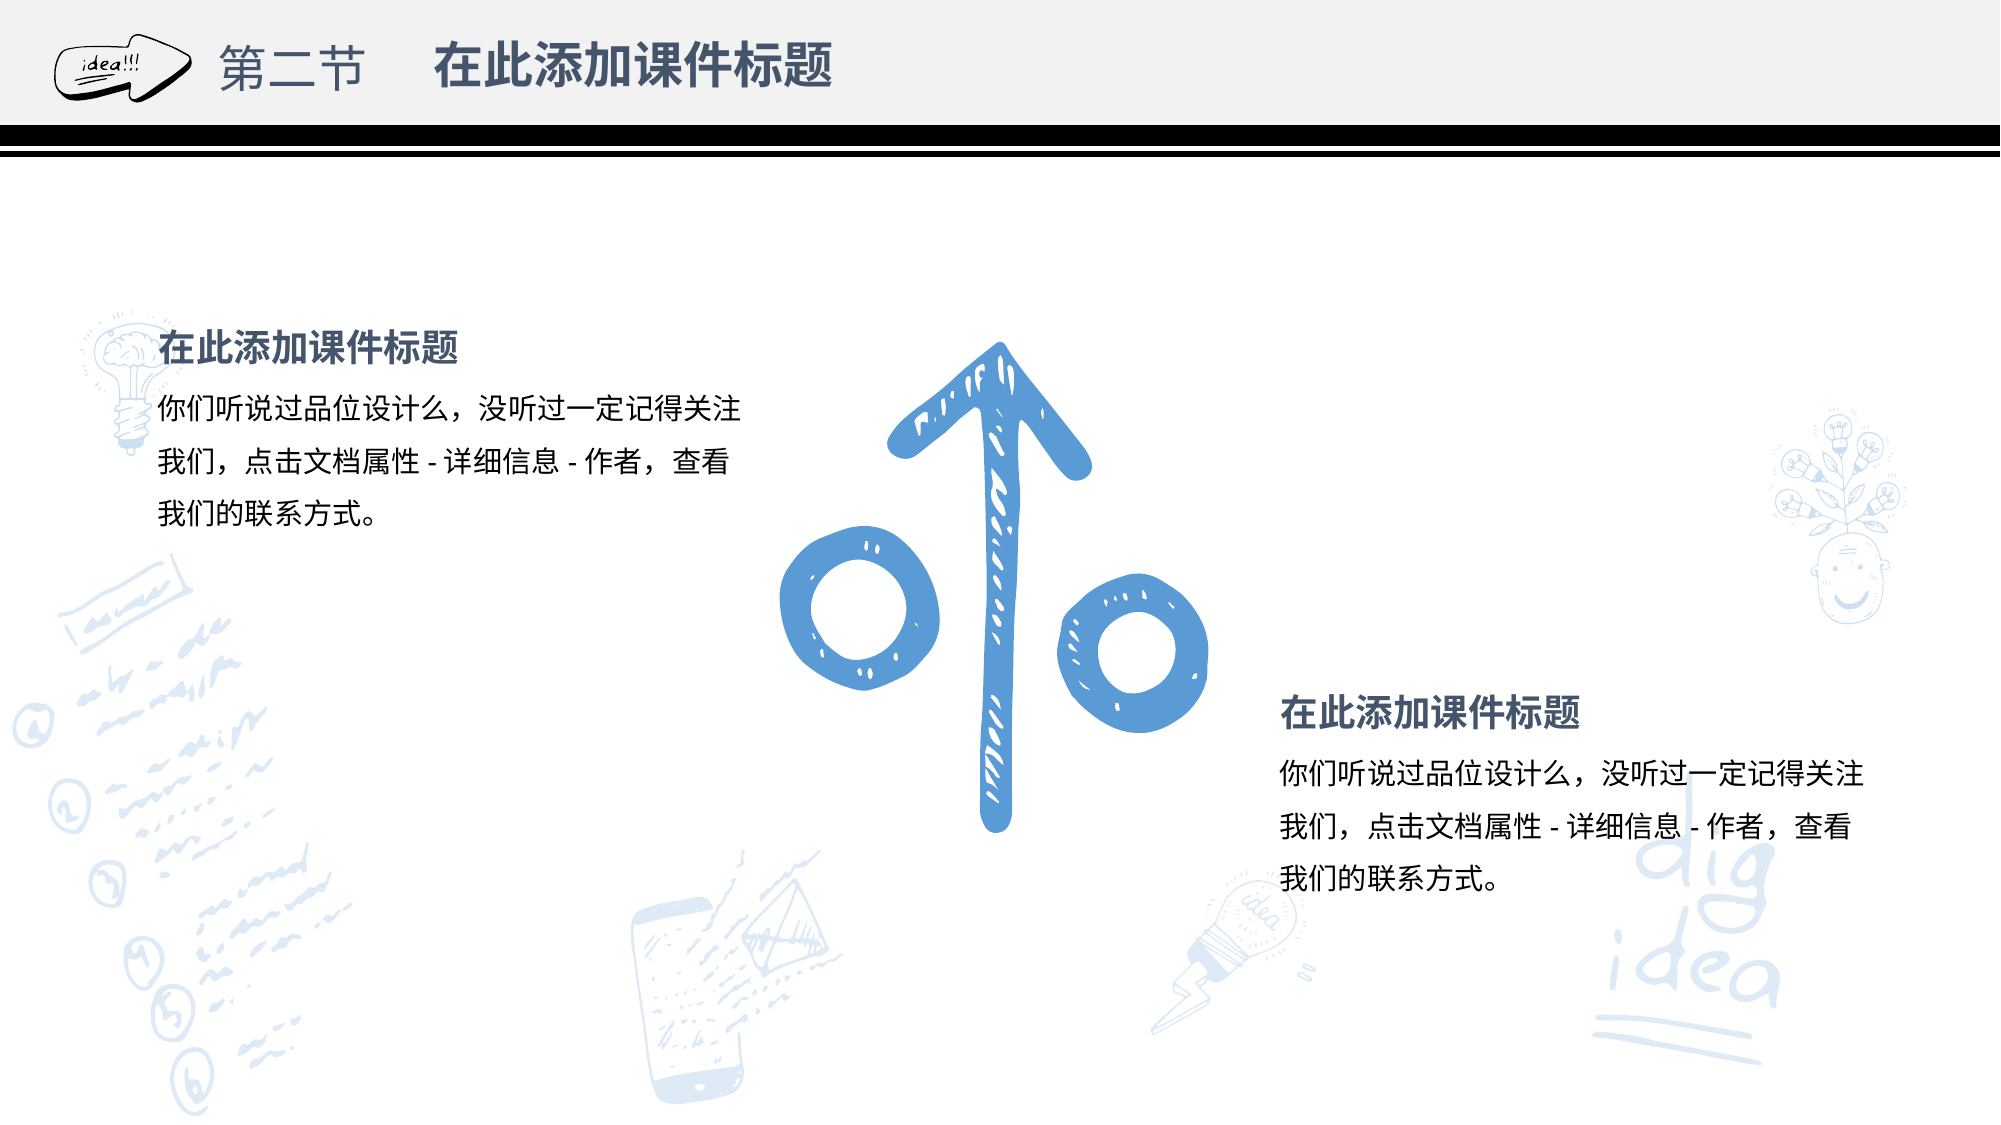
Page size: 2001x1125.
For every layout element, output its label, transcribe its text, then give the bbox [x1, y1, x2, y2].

text_box 在此添加课件标题 [418, 25, 848, 101]
text_box 你们听说过品位设计么，没听过一定记得关注我们，点击文档属性-详细信息-作者，查看我们的联系方式。 [1264, 730, 1892, 903]
text_box [0, 0, 2000, 125]
text_box 在此添加课件标题 [1265, 681, 1596, 730]
text_box [779, 526, 940, 691]
text_box 在此添加课件标题 [143, 316, 474, 365]
text_box [887, 341, 1093, 833]
text_box 你们听说过品位设计么，没听过一定记得关注我们，点击文档属性-详细信息-作者，查看我们的联系方式。 [142, 365, 770, 538]
text_box 第二节 [202, 30, 383, 105]
text_box [54, 34, 192, 103]
text_box [1057, 573, 1209, 734]
